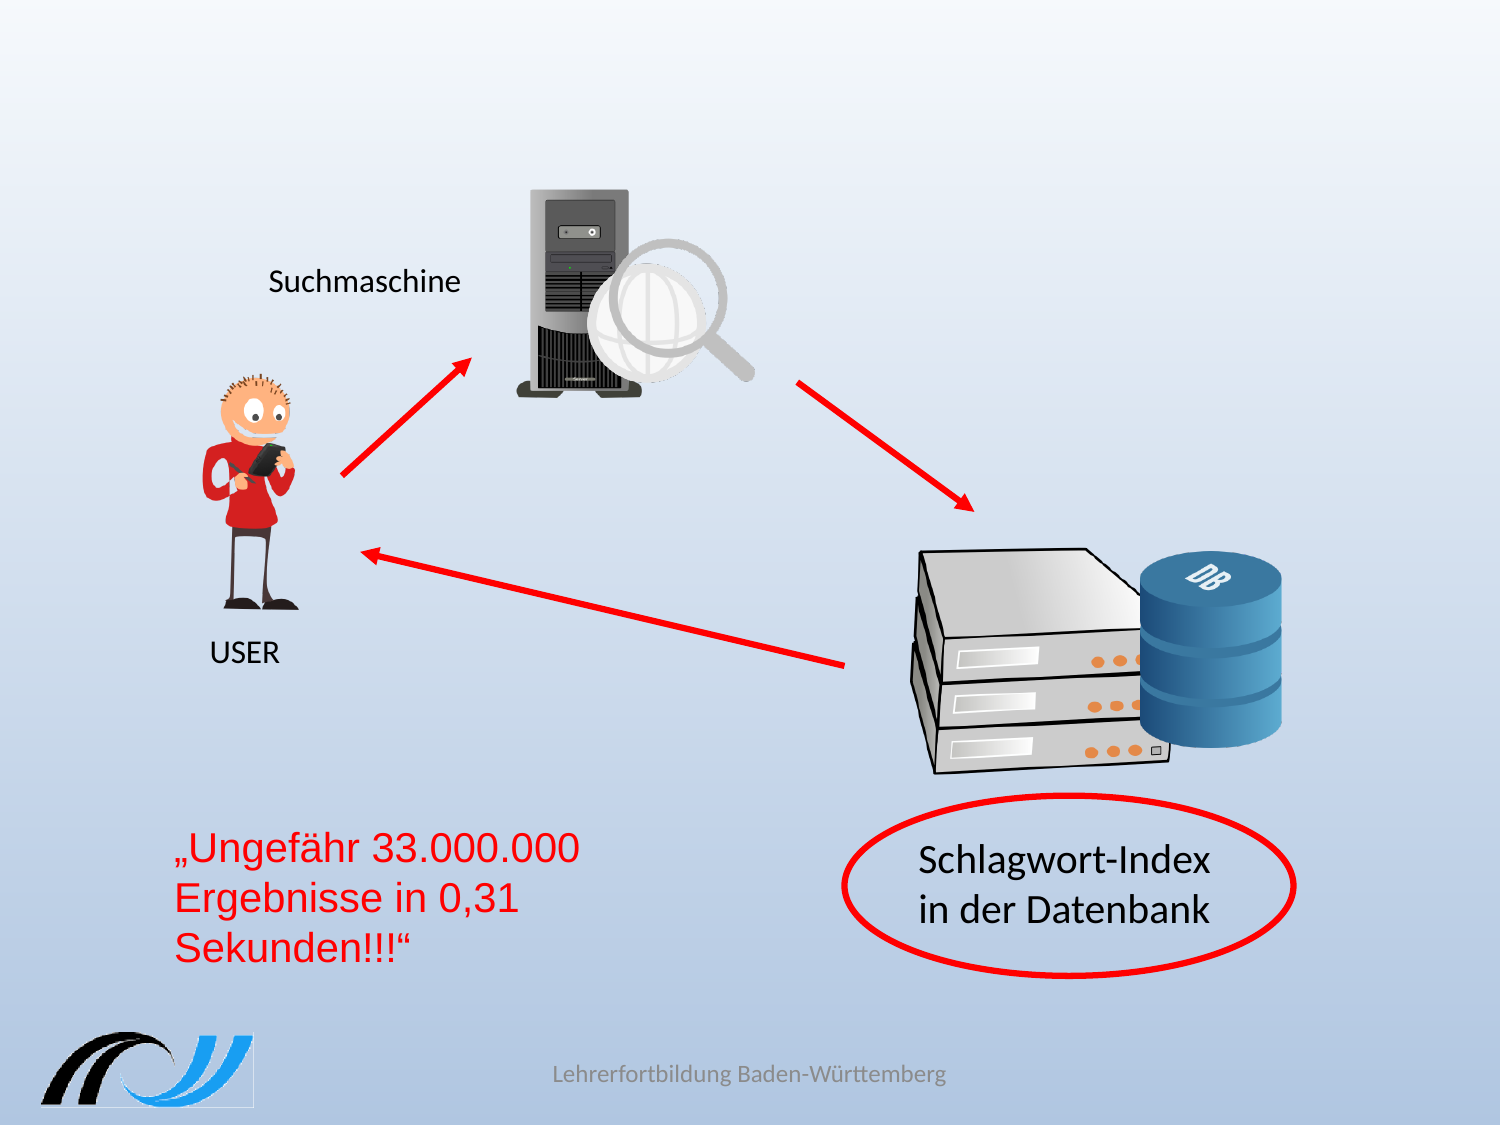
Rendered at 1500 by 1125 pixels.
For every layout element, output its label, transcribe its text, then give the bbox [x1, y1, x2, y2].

text_box [797, 382, 975, 512]
text_box [341, 357, 472, 476]
text_box USER [194, 622, 333, 678]
text_box „Ungefähr 33.000.000 Ergebnisse in 0,31 Sekunden!!!“ [159, 813, 632, 979]
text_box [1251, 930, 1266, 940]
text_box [515, 189, 755, 398]
picture [41, 1032, 254, 1108]
text_box Suchmaschine [253, 251, 509, 307]
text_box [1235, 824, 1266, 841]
text_box [844, 795, 1294, 976]
footer Lehrerfortbildung Baden-Württemberg [512, 1042, 988, 1103]
picture [202, 372, 300, 610]
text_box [910, 546, 1282, 775]
text_box [360, 548, 845, 667]
